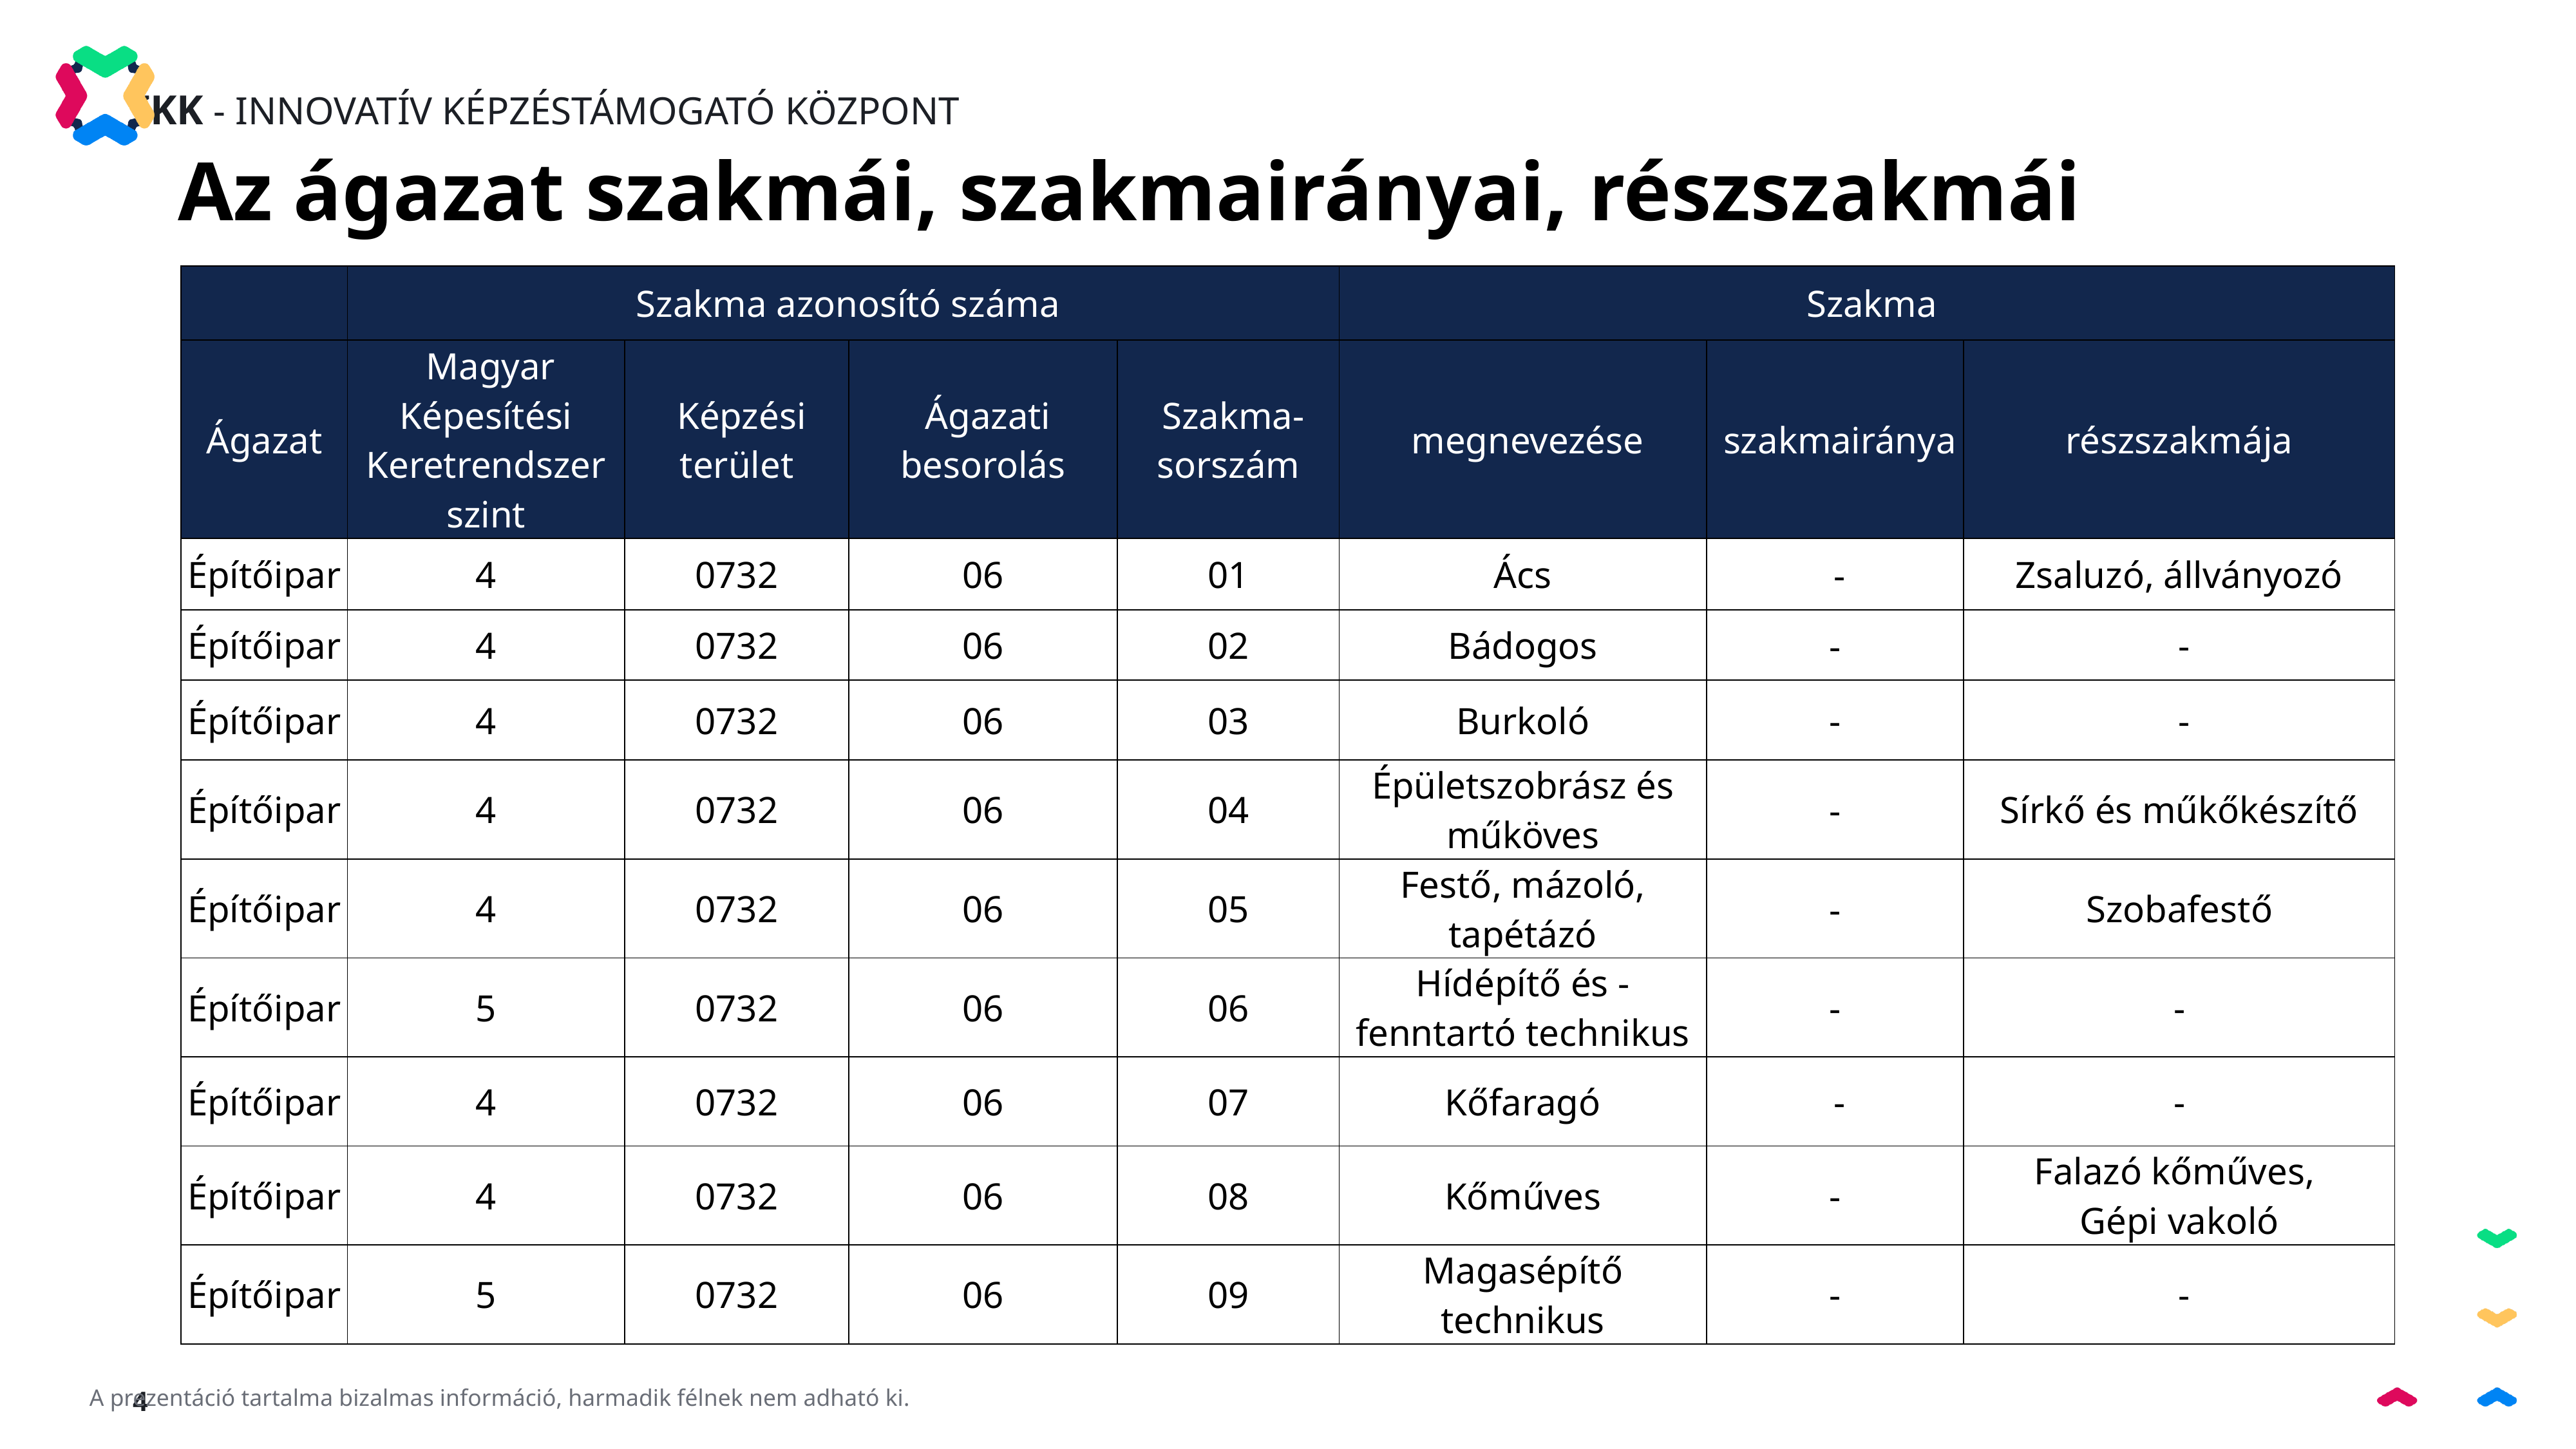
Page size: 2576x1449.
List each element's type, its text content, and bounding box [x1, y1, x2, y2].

table_cell 0732 [625, 539, 848, 609]
table_cell 08 [1118, 1146, 1339, 1244]
table_cell 06 [849, 761, 1117, 858]
table_cell Kőfaragó [1340, 1057, 1706, 1146]
table_cell 06 [1118, 958, 1339, 1056]
table_cell 4 [348, 1057, 624, 1146]
table_cell - [1964, 681, 2394, 759]
table_cell Burkoló [1340, 681, 1706, 759]
table_cell Festő, mázoló, tapétázó [1340, 860, 1706, 958]
table_cell 06 [849, 958, 1117, 1056]
table_cell Képzési terület [625, 341, 848, 538]
list Az ágazat szakmái, szakmairányai, részszakmái [178, 140, 2338, 206]
table_cell Bádogos [1340, 611, 1706, 679]
table_cell 02 [1118, 611, 1339, 679]
table_cell 0732 [625, 1146, 848, 1244]
table_cell Építőipar [182, 761, 347, 858]
table_cell Épületszobrász és műköves [1340, 761, 1706, 858]
table_cell Ágazati besorolás [849, 341, 1117, 538]
table_cell 06 [849, 860, 1117, 958]
table_cell 0732 [625, 611, 848, 679]
table_cell 06 [849, 1245, 1117, 1343]
table_cell Kőműves [1340, 1146, 1706, 1244]
table_cell - [1964, 1057, 2394, 1146]
table_cell megnevezése [1340, 341, 1706, 538]
table_cell 05 [1118, 860, 1339, 958]
table_cell Építőipar [182, 539, 347, 609]
table_cell 4 [348, 611, 624, 679]
table_cell 06 [849, 681, 1117, 759]
picture [2377, 1229, 2517, 1406]
table_cell Építőipar [182, 611, 347, 679]
table_cell Építőipar [182, 958, 347, 1056]
table_cell Magyar Képesítési Keretrendszer szint [348, 341, 624, 538]
table_cell Ács [1340, 539, 1706, 609]
table_cell 0732 [625, 681, 848, 759]
table_cell 4 [348, 1146, 624, 1244]
table_cell 01 [1118, 539, 1339, 609]
table_cell - [1964, 1245, 2394, 1343]
table_cell - [1707, 539, 1963, 609]
table_cell - [1707, 761, 1963, 858]
table_cell Szakma-sorszám [1118, 341, 1339, 538]
table_header Szakma [1340, 267, 2394, 339]
table_cell 5 [348, 1245, 624, 1343]
table_header [182, 267, 347, 339]
table_cell - [1707, 681, 1963, 759]
table_cell Építőipar [182, 1146, 347, 1244]
table_cell 0732 [625, 761, 848, 858]
table_cell 07 [1118, 1057, 1339, 1146]
table_cell - [1707, 860, 1963, 958]
table_cell 4 [348, 681, 624, 759]
table_cell - [1707, 1057, 1963, 1146]
table_cell 06 [849, 1146, 1117, 1244]
table_cell - [1707, 1245, 1963, 1343]
table_cell Építőipar [182, 1245, 347, 1343]
table_cell 03 [1118, 681, 1339, 759]
table_cell - [1707, 611, 1963, 679]
table_cell Építőipar [182, 860, 347, 958]
picture [55, 46, 155, 146]
table_cell Falazó kőműves, Gépi vakoló [1964, 1146, 2394, 1244]
table_header Szakma azonosító száma [348, 267, 1339, 339]
table_cell 04 [1118, 761, 1339, 858]
table_cell 06 [849, 539, 1117, 609]
table_cell - [1964, 611, 2394, 679]
table_cell 0732 [625, 860, 848, 958]
table_cell 0732 [625, 1057, 848, 1146]
table_cell Építőipar [182, 681, 347, 759]
table_cell Építőipar [182, 1057, 347, 1146]
table_cell szakmairánya [1707, 341, 1963, 538]
table_cell Hídépítő és -fenntartó technikus [1340, 958, 1706, 1056]
table_cell 4 [348, 860, 624, 958]
table_cell - [1707, 1146, 1963, 1244]
table_cell Zsaluzó, állványozó [1964, 539, 2394, 609]
table_cell Magasépítő technikus [1340, 1245, 1706, 1343]
table_cell 06 [849, 611, 1117, 679]
table_cell 0732 [625, 958, 848, 1056]
table_cell 5 [348, 958, 624, 1056]
table_cell Szobafestő [1964, 860, 2394, 958]
table_cell 4 [348, 539, 624, 609]
table_cell Sírkő és műkőkészítő [1964, 761, 2394, 858]
table_cell 06 [849, 1057, 1117, 1146]
table_cell - [1964, 958, 2394, 1056]
table_cell 4 [348, 761, 624, 858]
table_cell 09 [1118, 1245, 1339, 1343]
table_cell részszakmája [1964, 341, 2394, 538]
table_cell 0732 [625, 1245, 848, 1343]
table_cell Ágazat [182, 341, 347, 538]
table_cell - [1707, 958, 1963, 1056]
